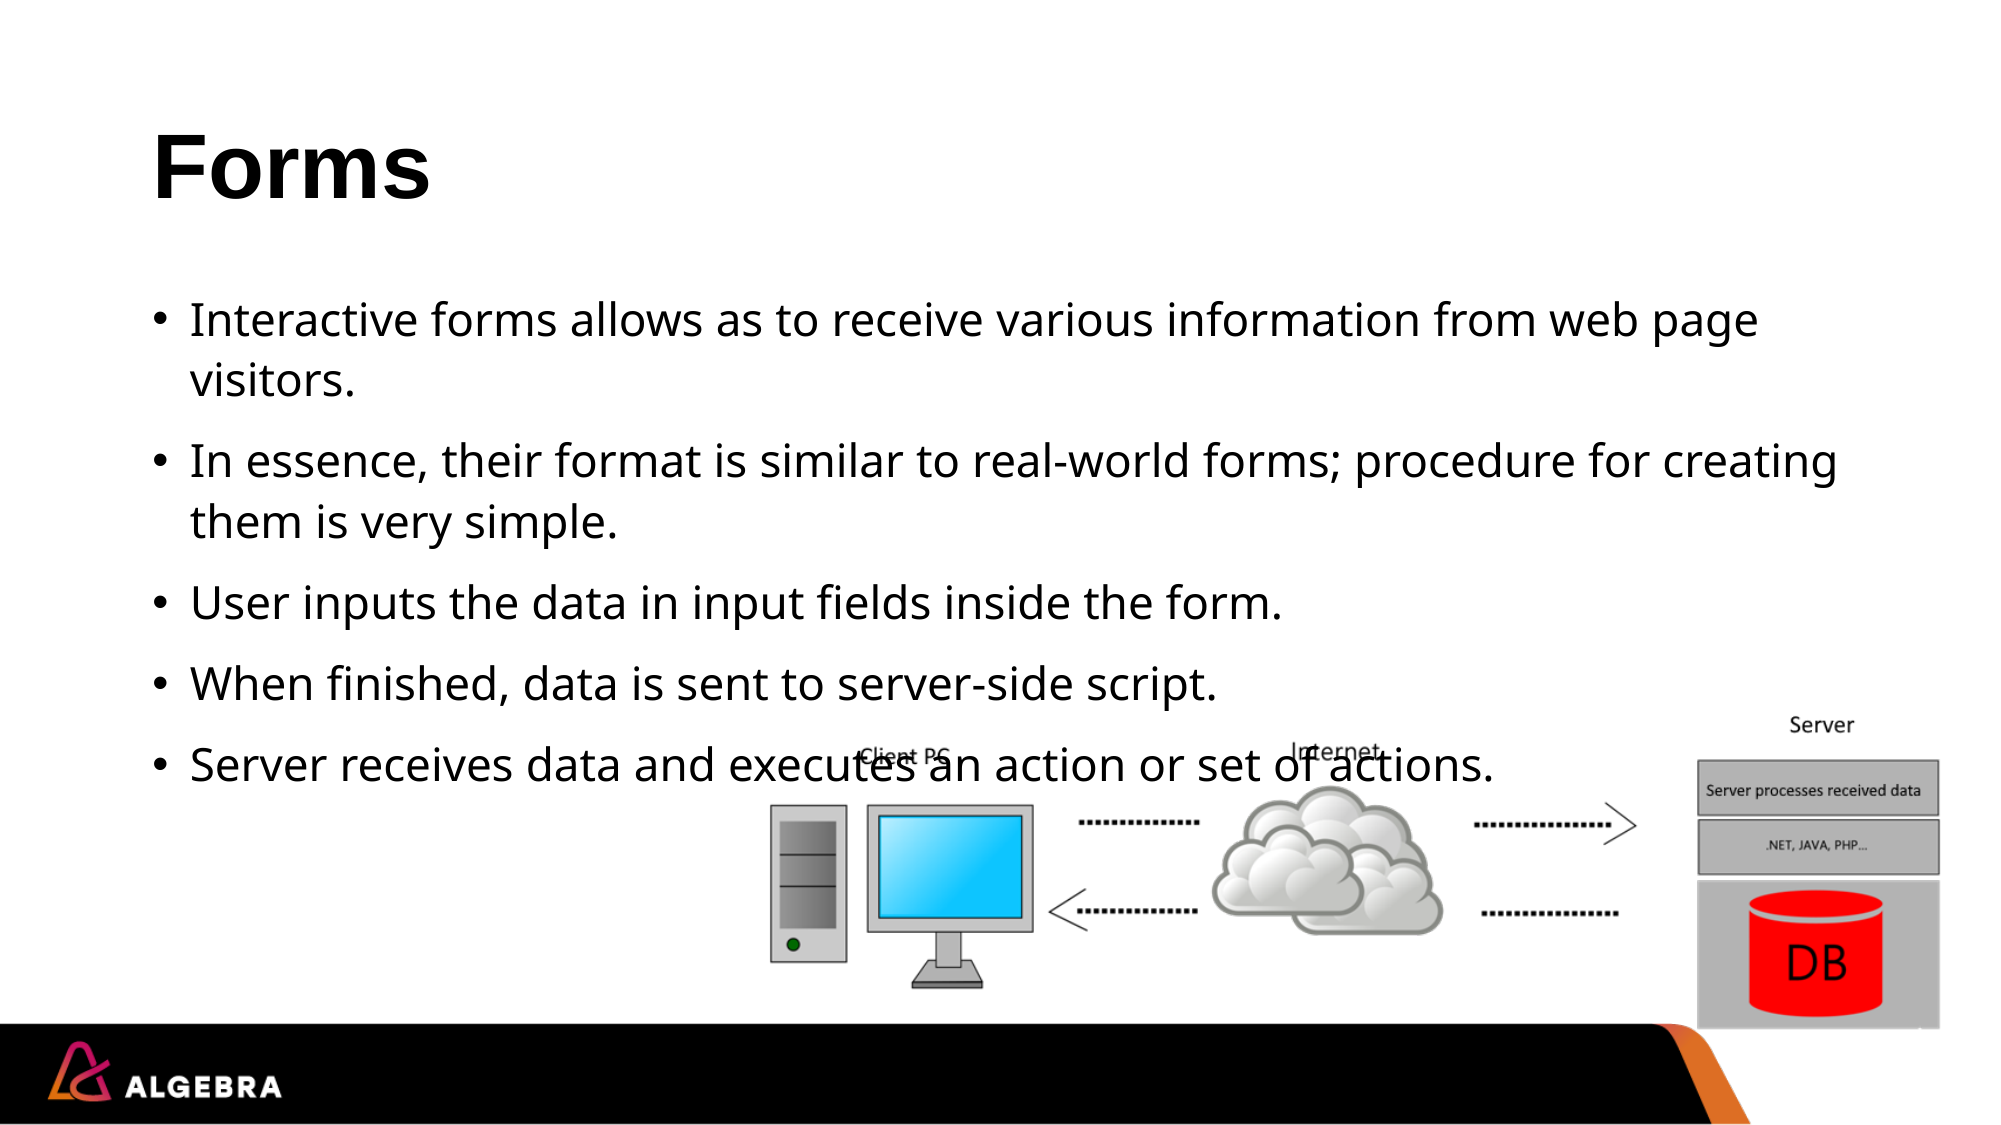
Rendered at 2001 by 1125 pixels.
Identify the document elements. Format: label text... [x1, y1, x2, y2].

list Interactive forms allows as to receive various information from web page visitors. In essence, their format is similar to real-world forms; procedure for creating them is very simple. User inputs the data in input fields inside the form. When finished, data is sent to server-side script. Server receives data and executes an action or set of actions. [137, 277, 1863, 992]
title Forms [137, 59, 1863, 277]
picture [0, 695, 1969, 1125]
